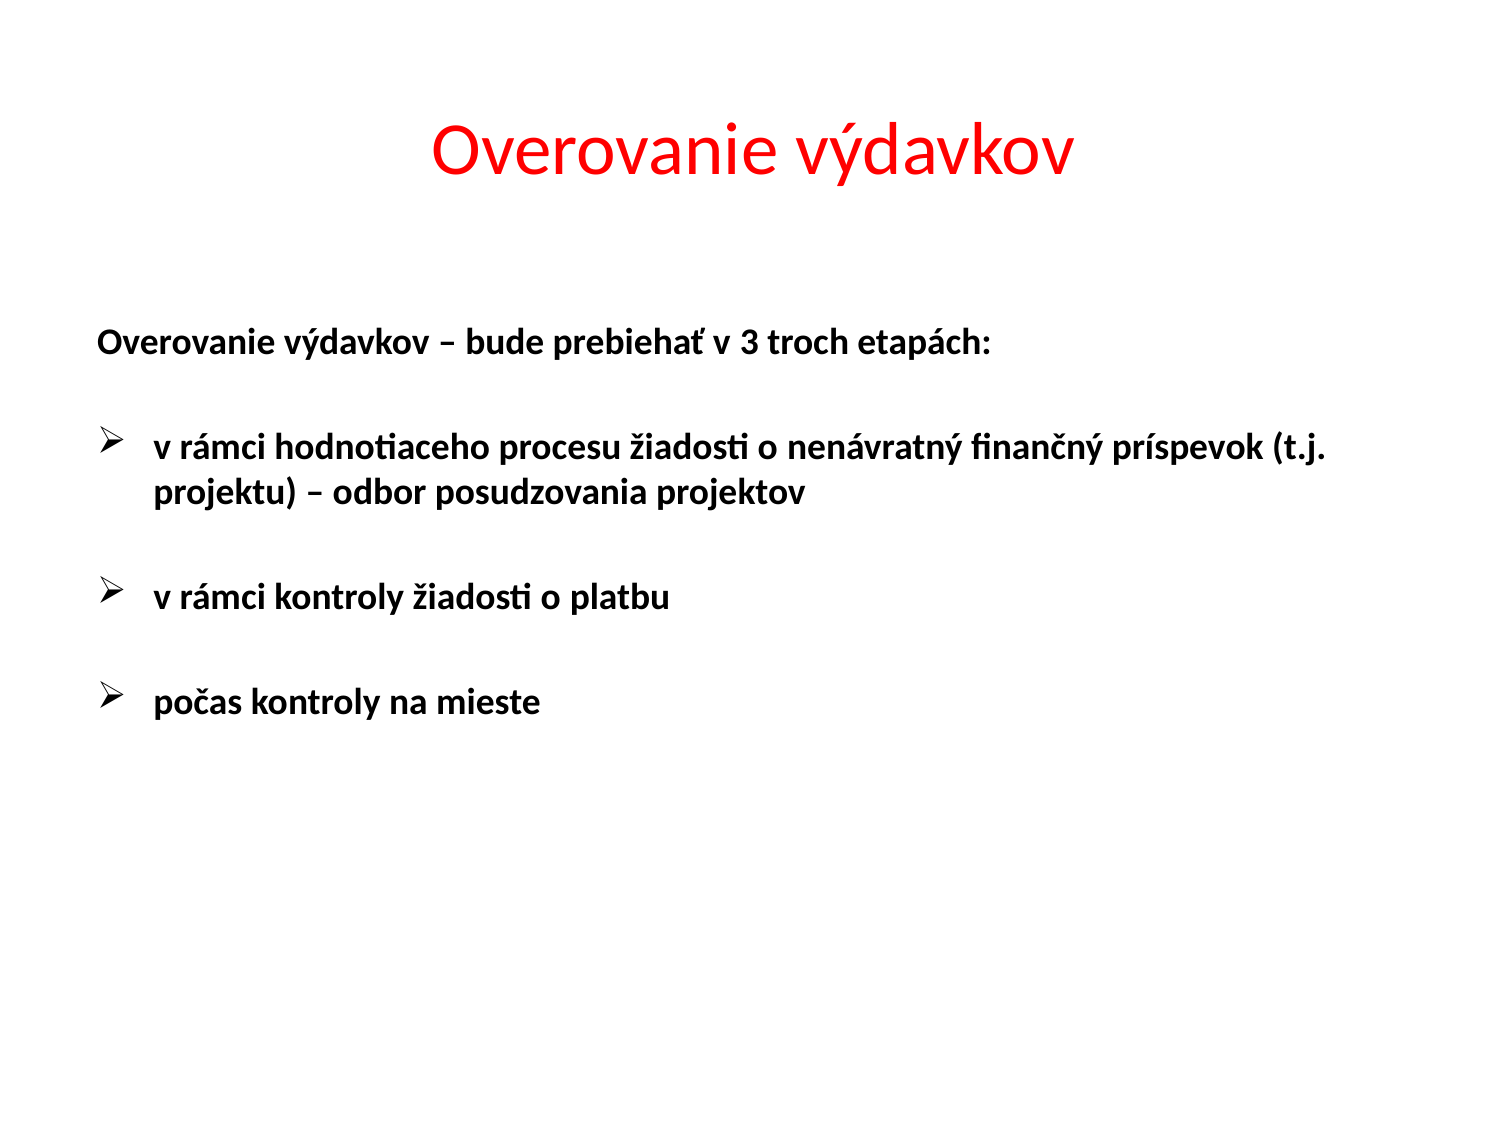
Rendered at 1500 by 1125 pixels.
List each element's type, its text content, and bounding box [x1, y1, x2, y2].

list Overovanie výdavkov – bude prebiehať v 3 troch etapách: v rámci hodnotiaceho procesu žiadosti o nenávratný finančný príspevok (t.j. projektu) – odbor posudzovania projektov v rámci kontroly žiadosti o platbu počas kontroly na mieste [81, 262, 1426, 977]
title Overovanie výdavkov [81, 44, 1426, 244]
